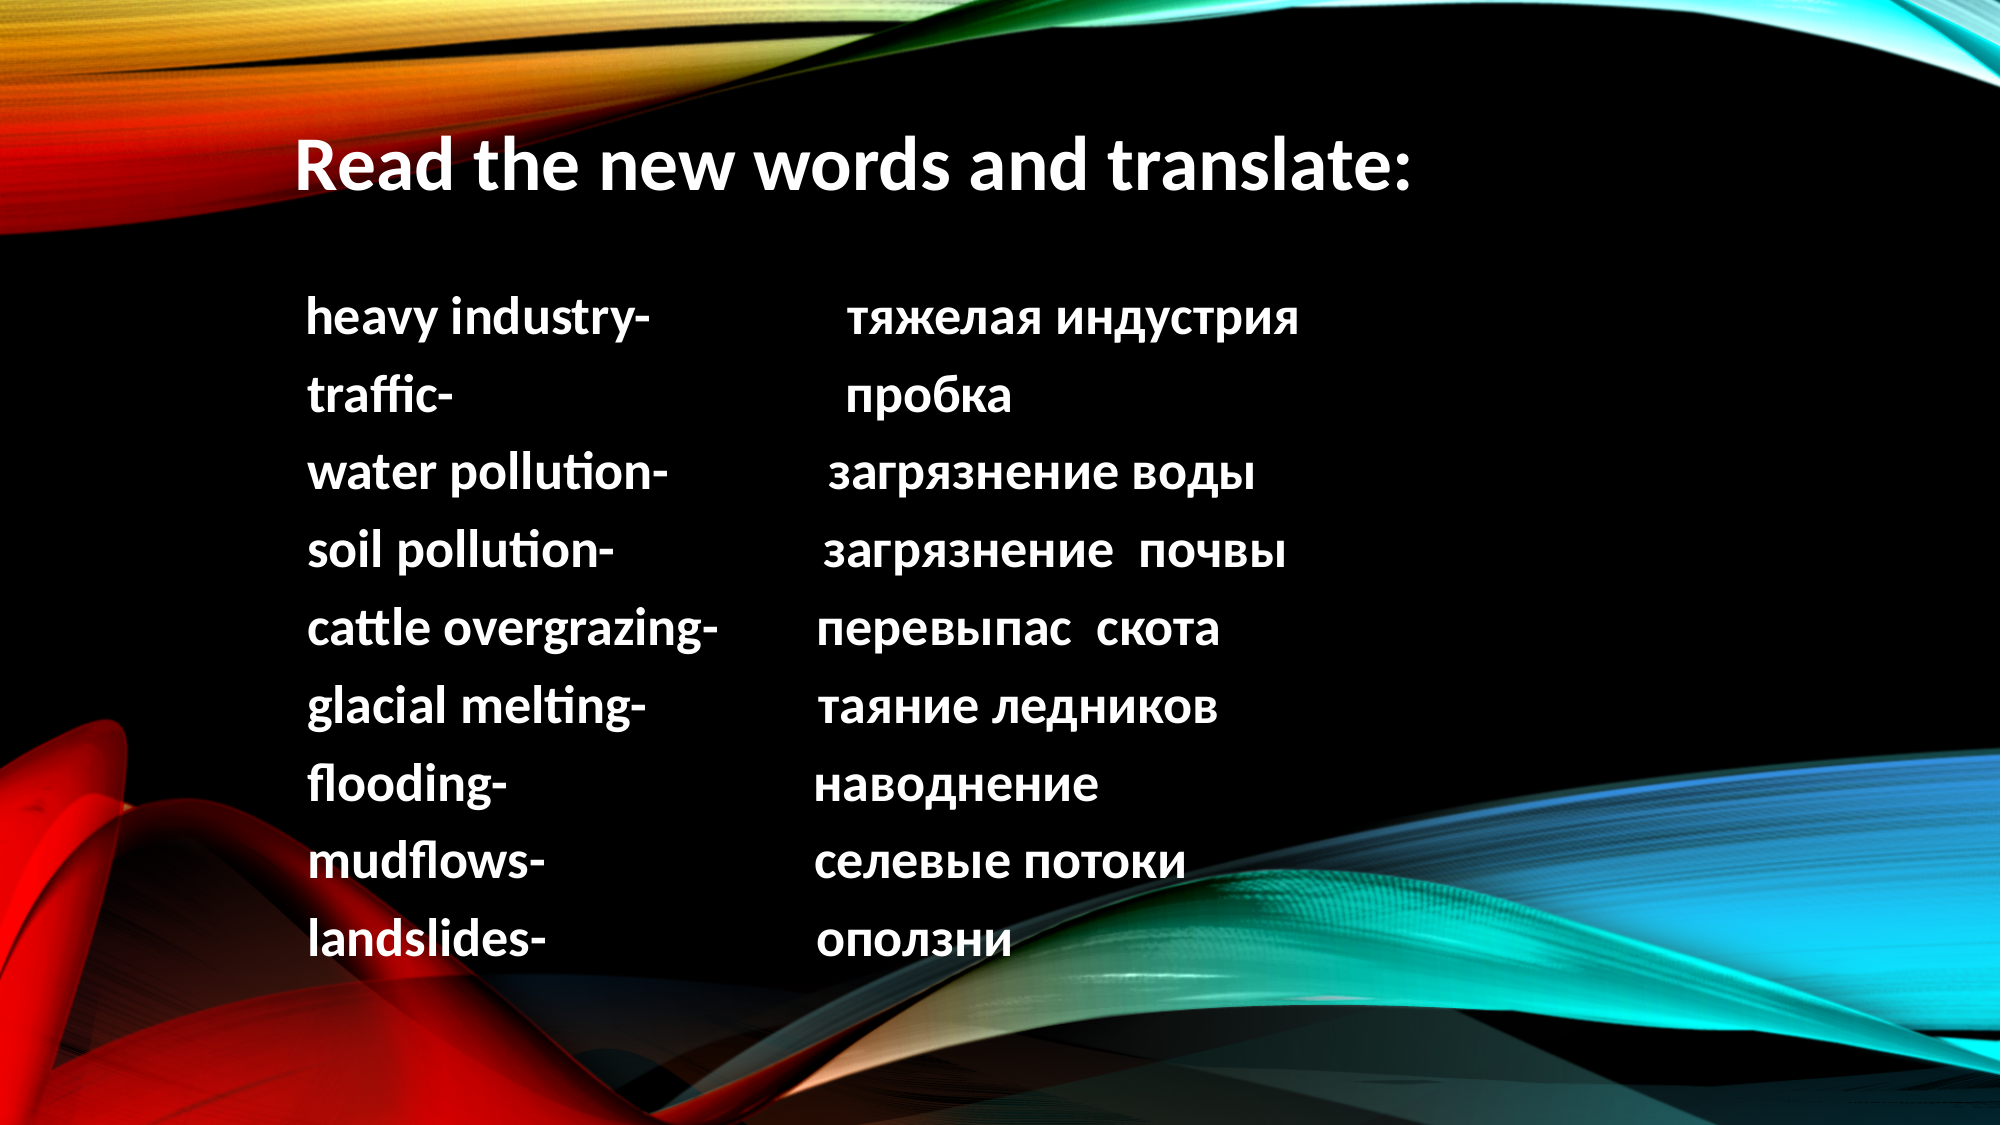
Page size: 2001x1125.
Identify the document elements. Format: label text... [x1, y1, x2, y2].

subtitle Read the new words and translate: heavy industry- тяжелая индустрия traffic- пробка water pollution- загрязнение воды soil pollution- загрязнение почвы cattle overgrazing- перевыпас скота glacial melting- таяние ледников flooding- наводнение mudflows- селевые потоки landslides- оползни [279, 115, 1921, 1101]
picture [0, 717, 2000, 1125]
picture [0, 0, 2000, 237]
